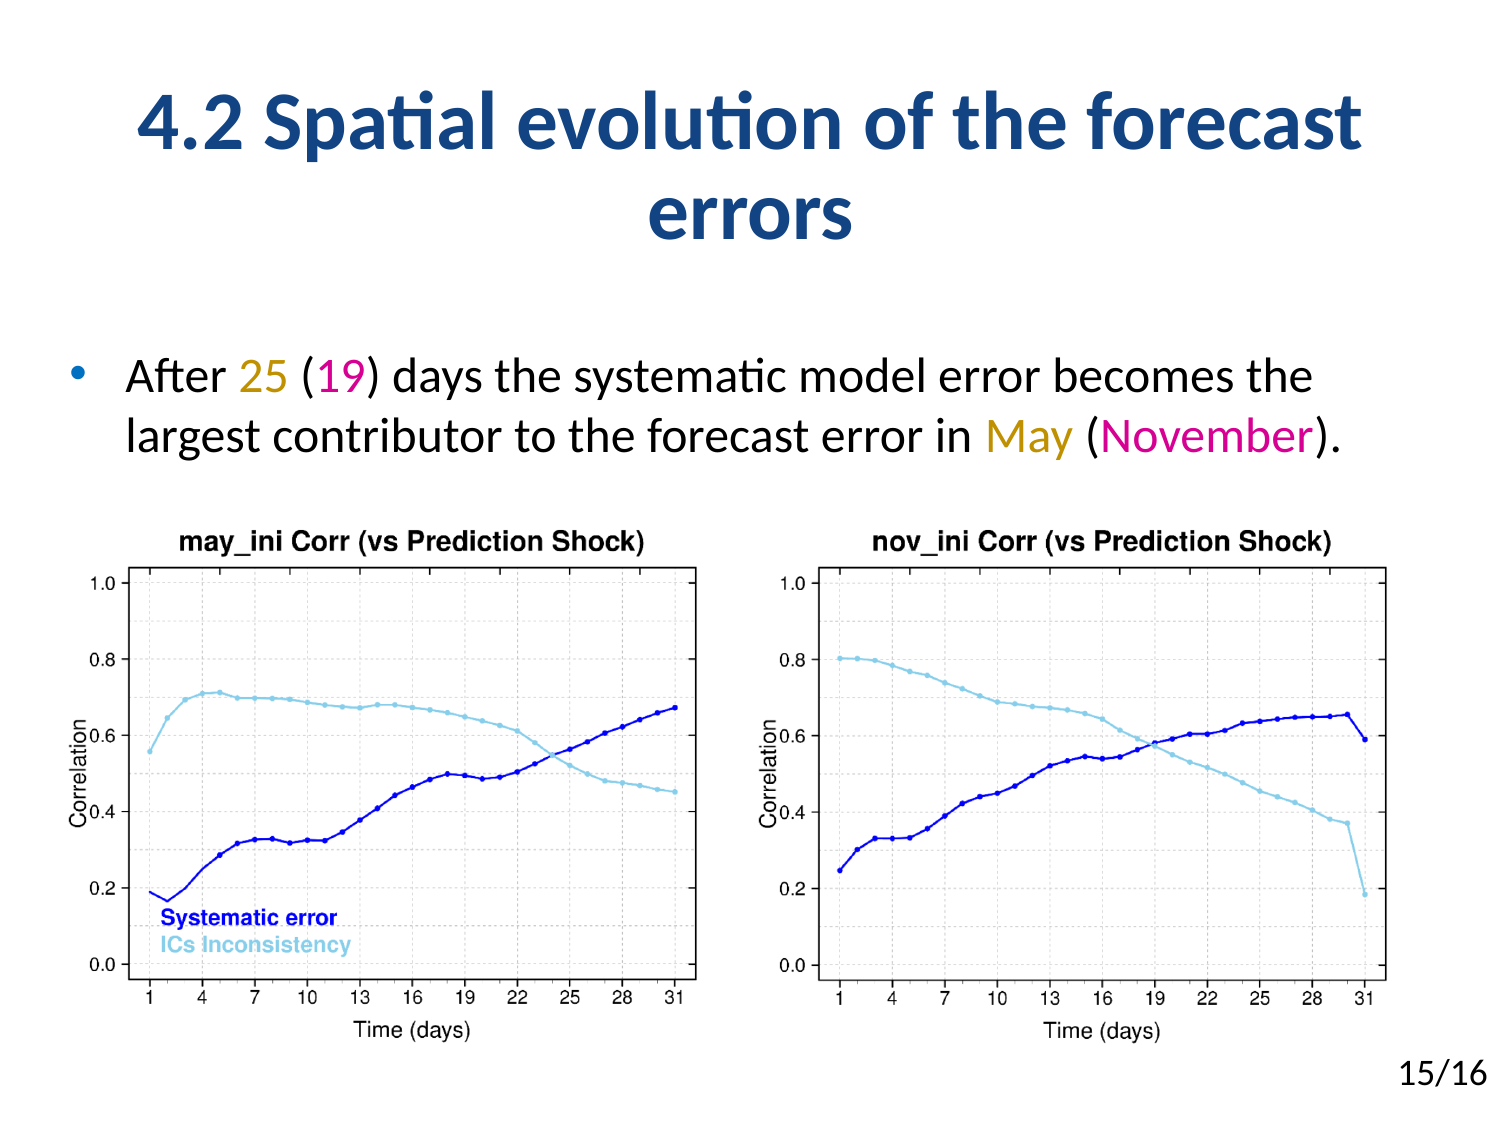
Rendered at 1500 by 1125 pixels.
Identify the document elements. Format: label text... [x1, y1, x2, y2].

picture [55, 428, 1452, 1125]
text_box 15/16 [1382, 1040, 1500, 1101]
text_box [54, 238, 1484, 409]
list [29, 213, 1459, 384]
text_box After 25 (19) days the systematic model error becomes the largest contributor to the forecast error in May (November). [54, 278, 1383, 514]
